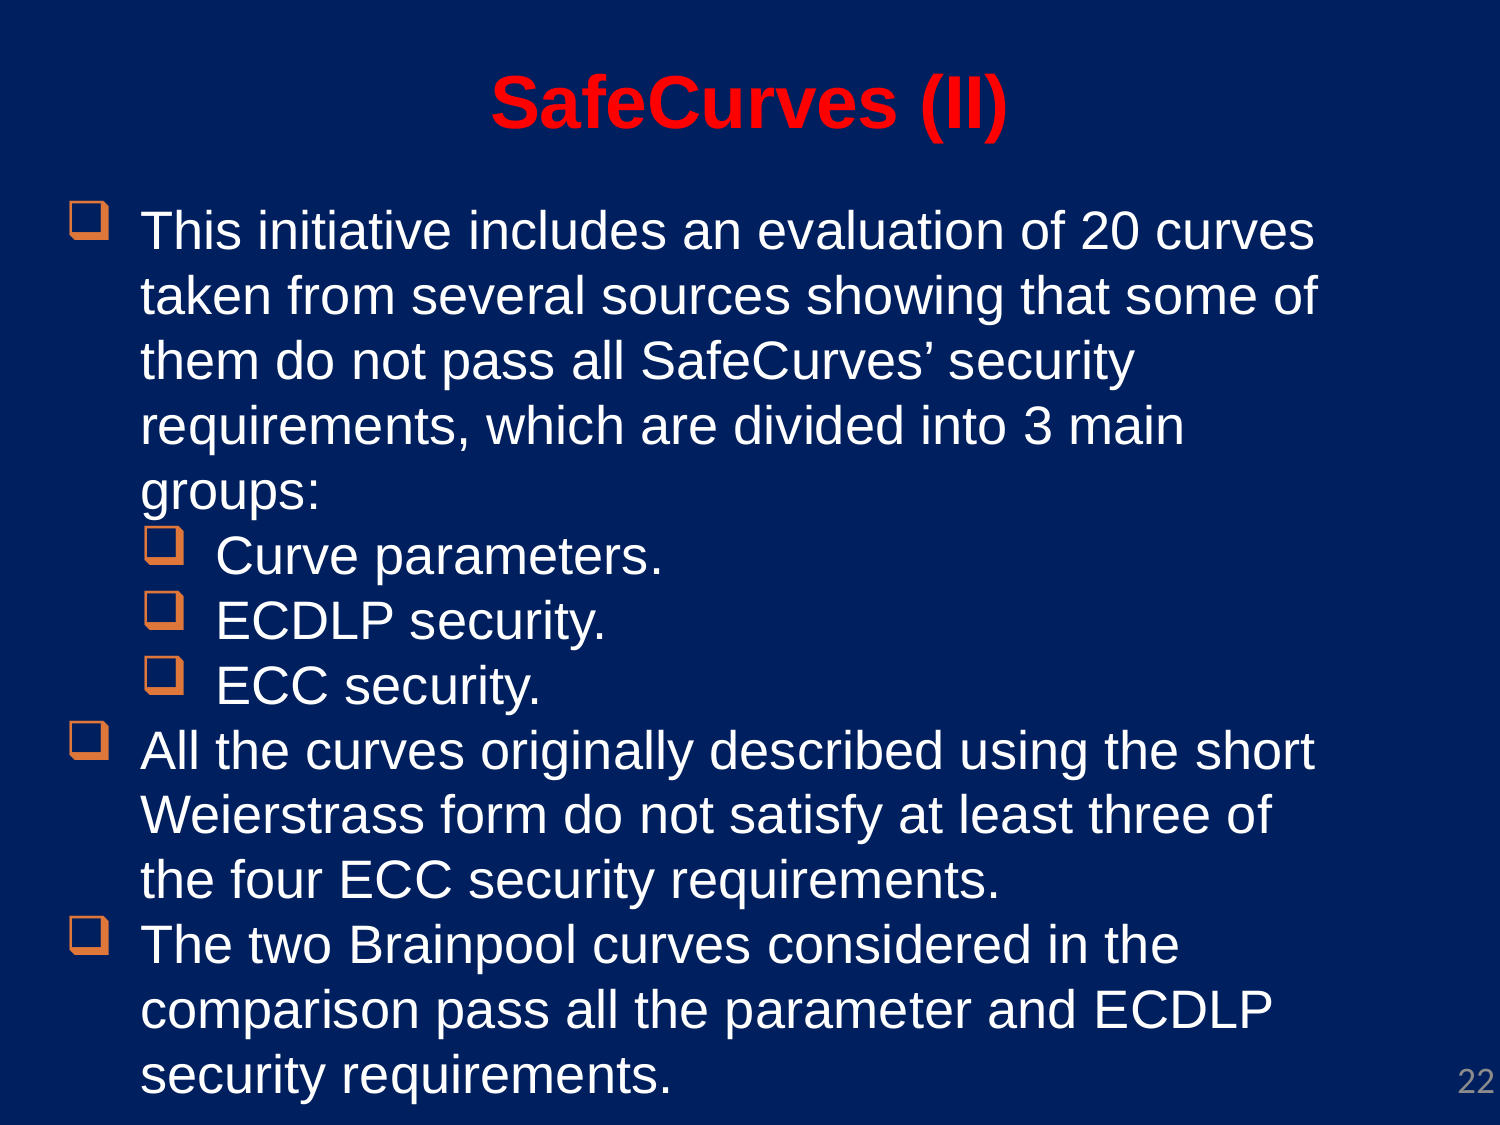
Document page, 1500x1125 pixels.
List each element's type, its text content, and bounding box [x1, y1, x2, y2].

title SafeCurves (II) [44, 53, 1456, 145]
list This initiative includes an evaluation of 20 curves taken from several sources showing that some of them do not pass all SafeCurves’ security requirements, which are divided into 3 main groups: Curve parameters. ECDLP security. ECC security. All the curves originally described using the short Weierstrass form do not satisfy at least three of the four ECC security requirements. The two Brainpool curves considered in the comparison pass all the parameter and ECDLP security requirements. [62, 195, 1463, 1115]
text_box 22 [1432, 1056, 1495, 1102]
